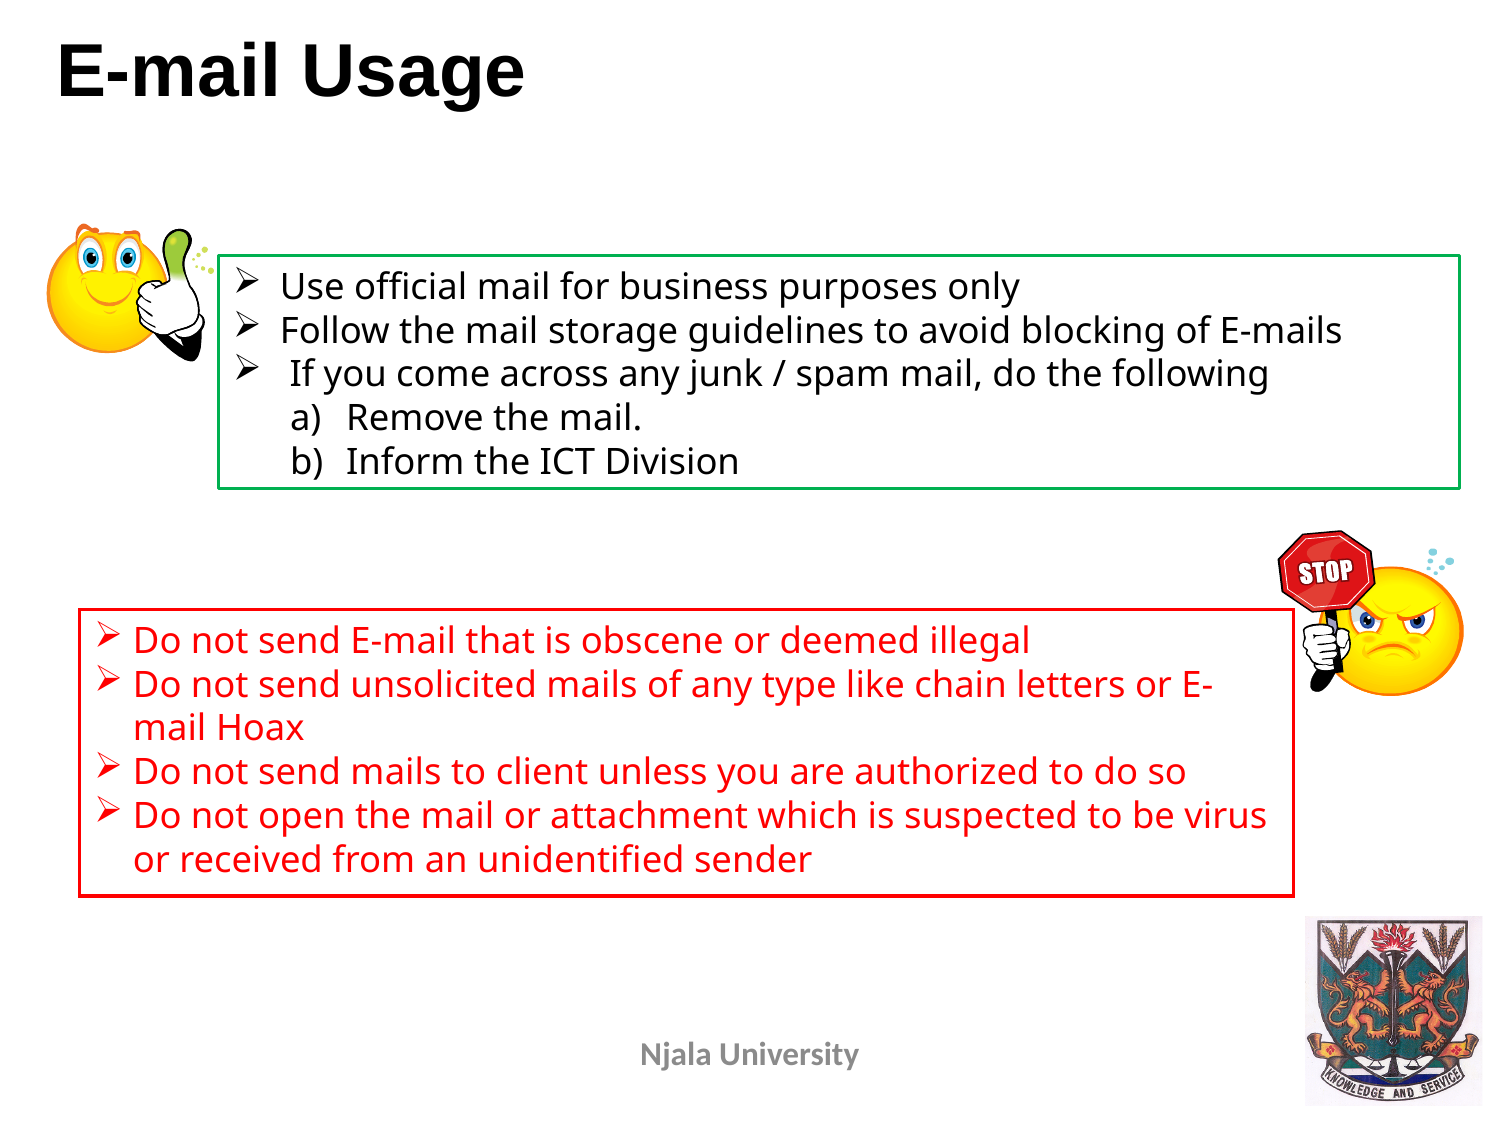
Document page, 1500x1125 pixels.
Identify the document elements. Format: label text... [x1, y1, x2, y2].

footer Njala University [360, 1022, 1140, 1083]
picture [1276, 529, 1465, 697]
text_box E-mail Usage [41, 14, 1422, 120]
text_box Use official mail for business purposes only Follow the mail storage guidelines to avoid blocking of E-mails If you come across any junk / spam mail, do the following Remove the mail. Inform the ICT Division [218, 255, 1460, 489]
text_box Do not send E-mail that is obscene or deemed illegal Do not send unsolicited mails of any type like chain letters or E-mail Hoax Do not send mails to client unless you are authorized to do so Do not open the mail or attachment which is suspected to be virus or received from an unidentified sender [79, 609, 1294, 897]
picture [46, 223, 215, 362]
